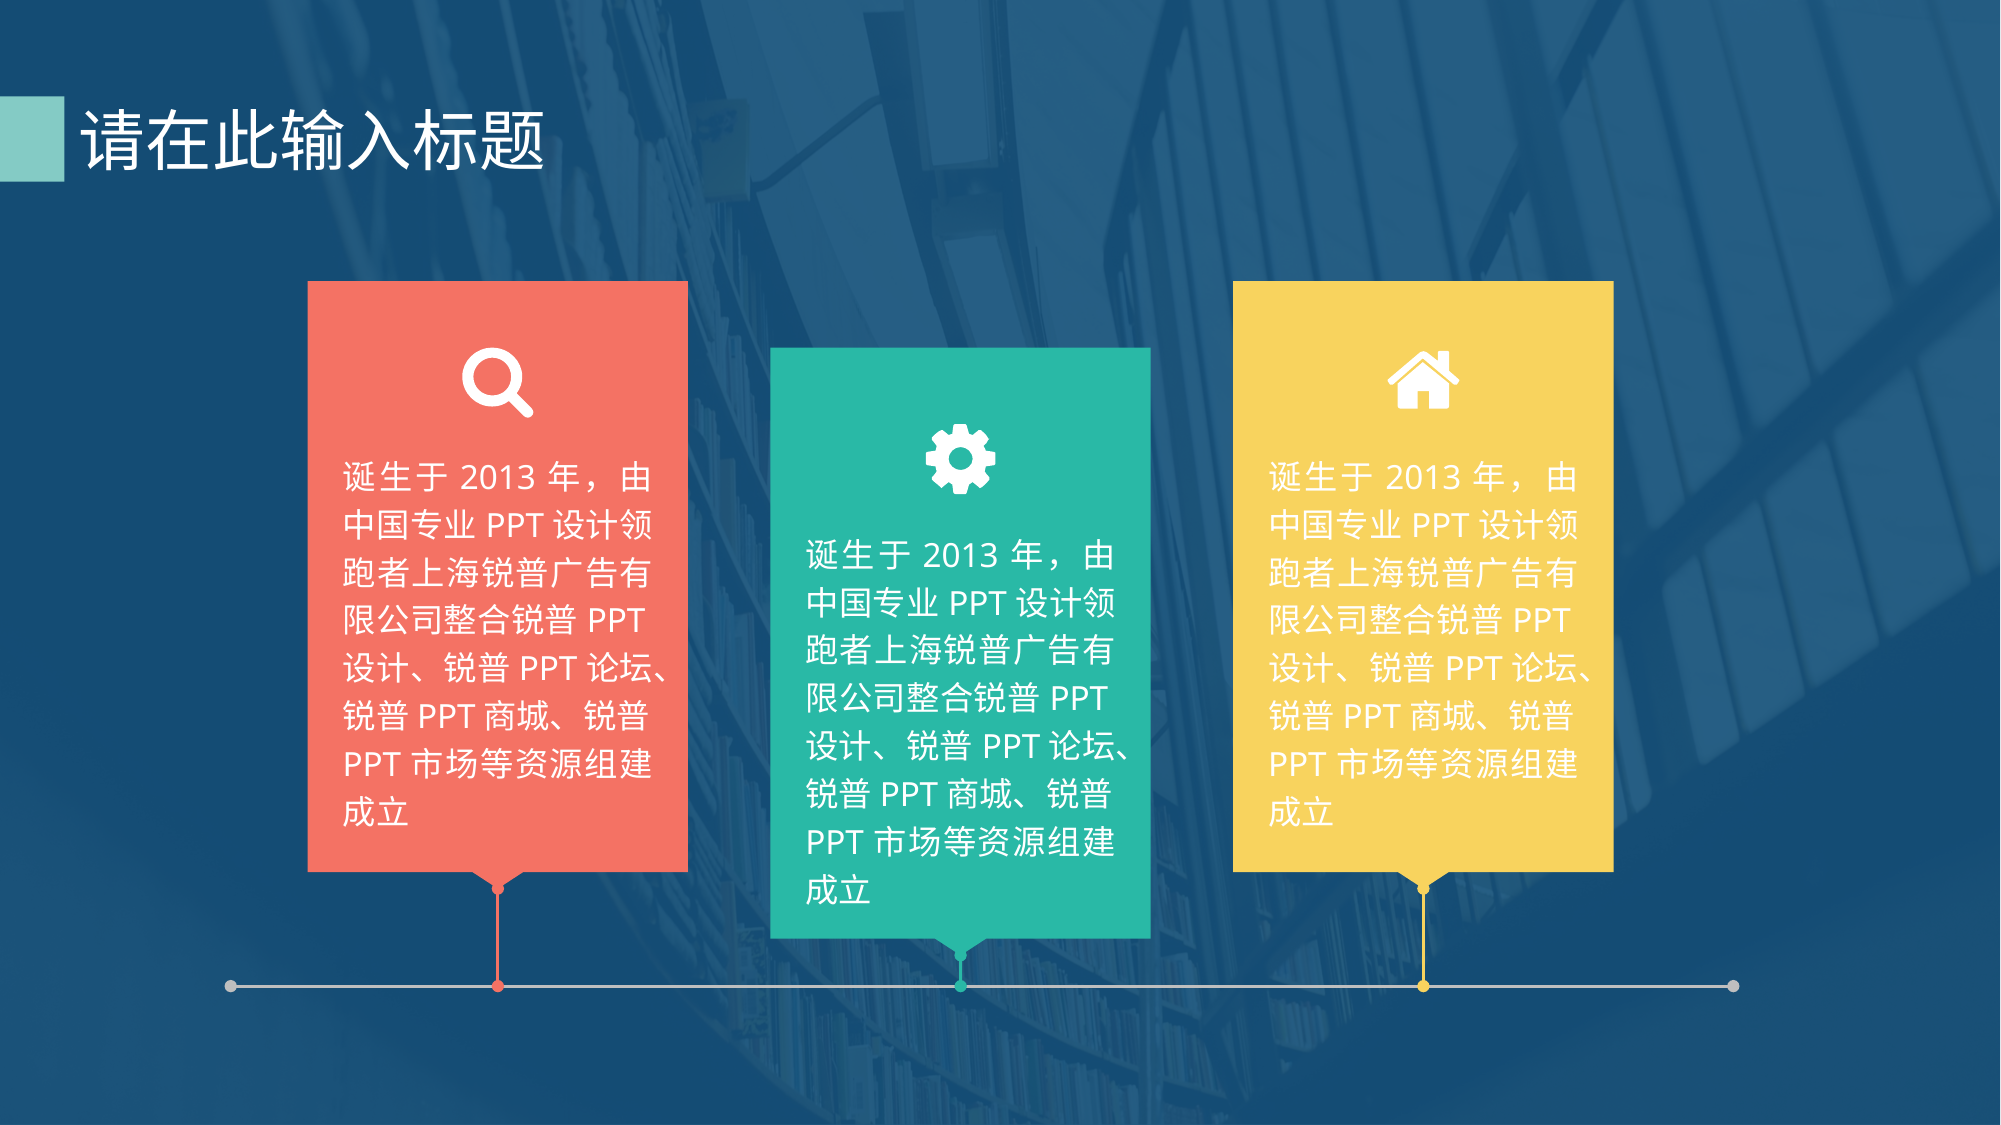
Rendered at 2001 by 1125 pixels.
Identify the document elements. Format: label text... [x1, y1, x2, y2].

text_box 诞生于2013年，由中国专业PPT设计领跑者上海锐普广告有限公司整合锐普PPT设计、锐普PPT论坛、锐普PPT商城、锐普PPT市场等资源组建成立 [327, 440, 668, 839]
text_box [769, 346, 1152, 953]
picture [0, 0, 2001, 1125]
text_box [925, 424, 996, 495]
text_box 诞生于2013年，由中国专业PPT设计领跑者上海锐普广告有限公司整合锐普PPT设计、锐普PPT论坛、锐普PPT商城、锐普PPT市场等资源组建成立 [790, 518, 1131, 917]
text_box [306, 280, 690, 887]
text_box [462, 347, 534, 418]
text_box [1232, 280, 1615, 886]
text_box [0, 96, 549, 182]
text_box 诞生于2013年，由中国专业PPT设计领跑者上海锐普广告有限公司整合锐普PPT设计、锐普PPT论坛、锐普PPT商城、锐普PPT市场等资源组建成立 [1253, 440, 1594, 839]
text_box [1387, 350, 1460, 409]
